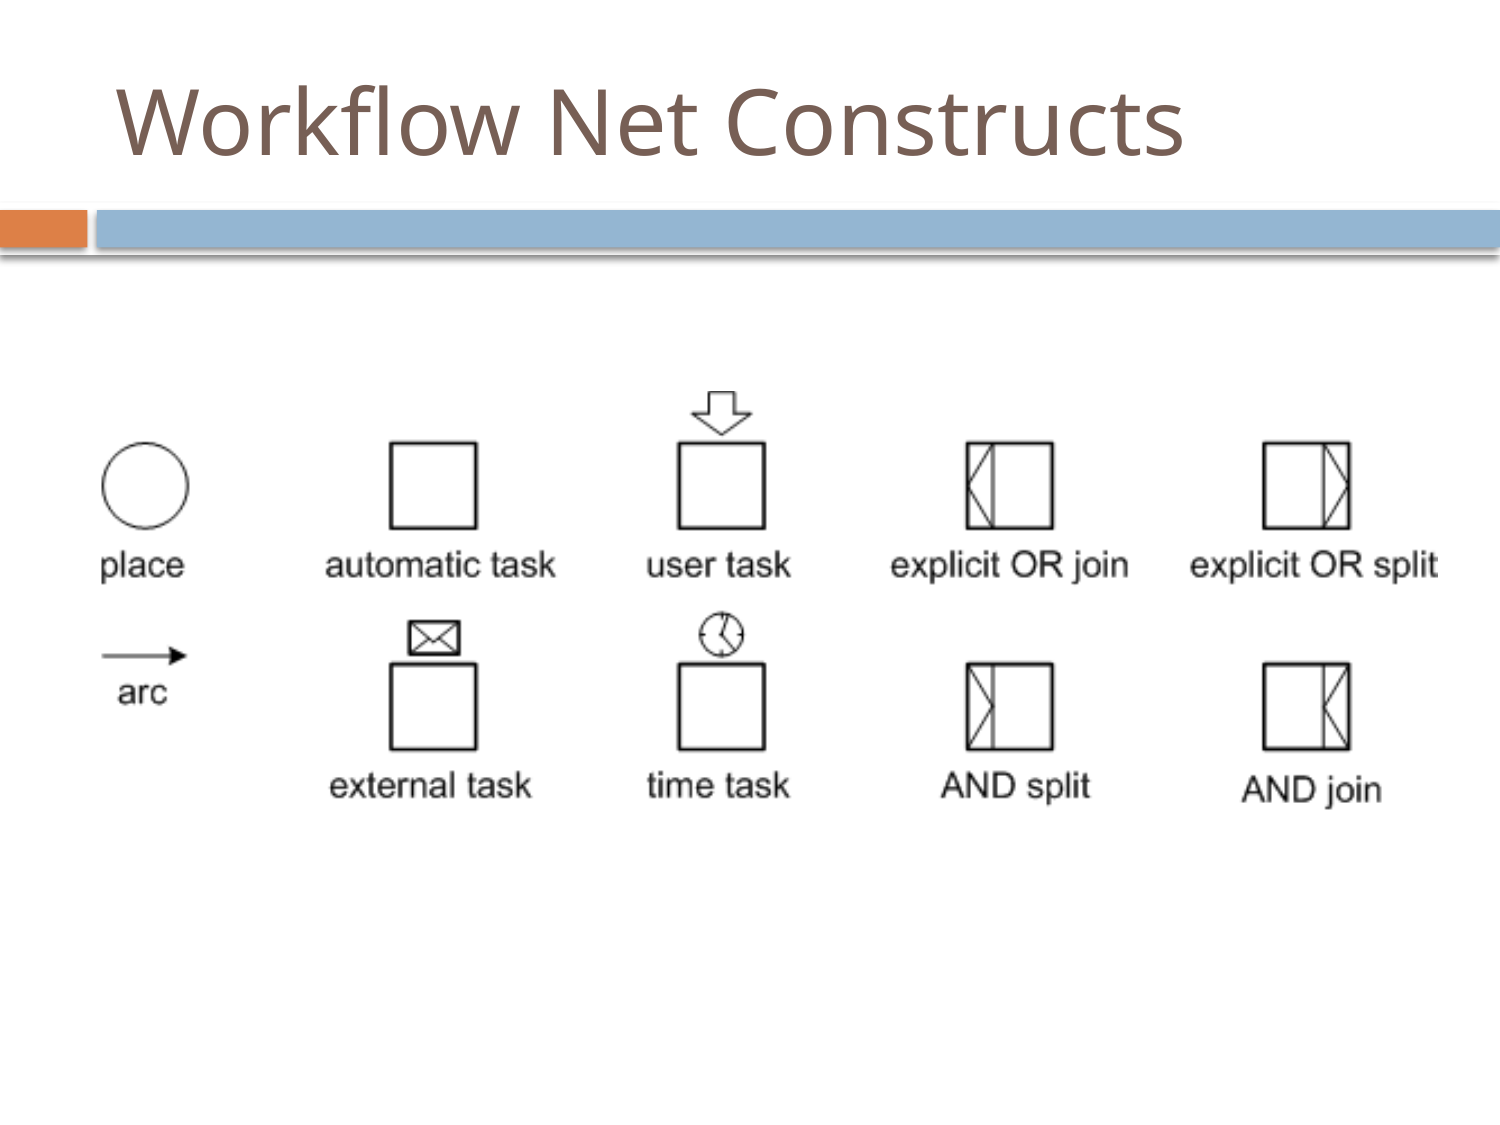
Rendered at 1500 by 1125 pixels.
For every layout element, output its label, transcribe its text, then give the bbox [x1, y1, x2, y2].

title Workflow Net Constructs [100, 37, 1438, 200]
picture [100, 391, 1439, 812]
